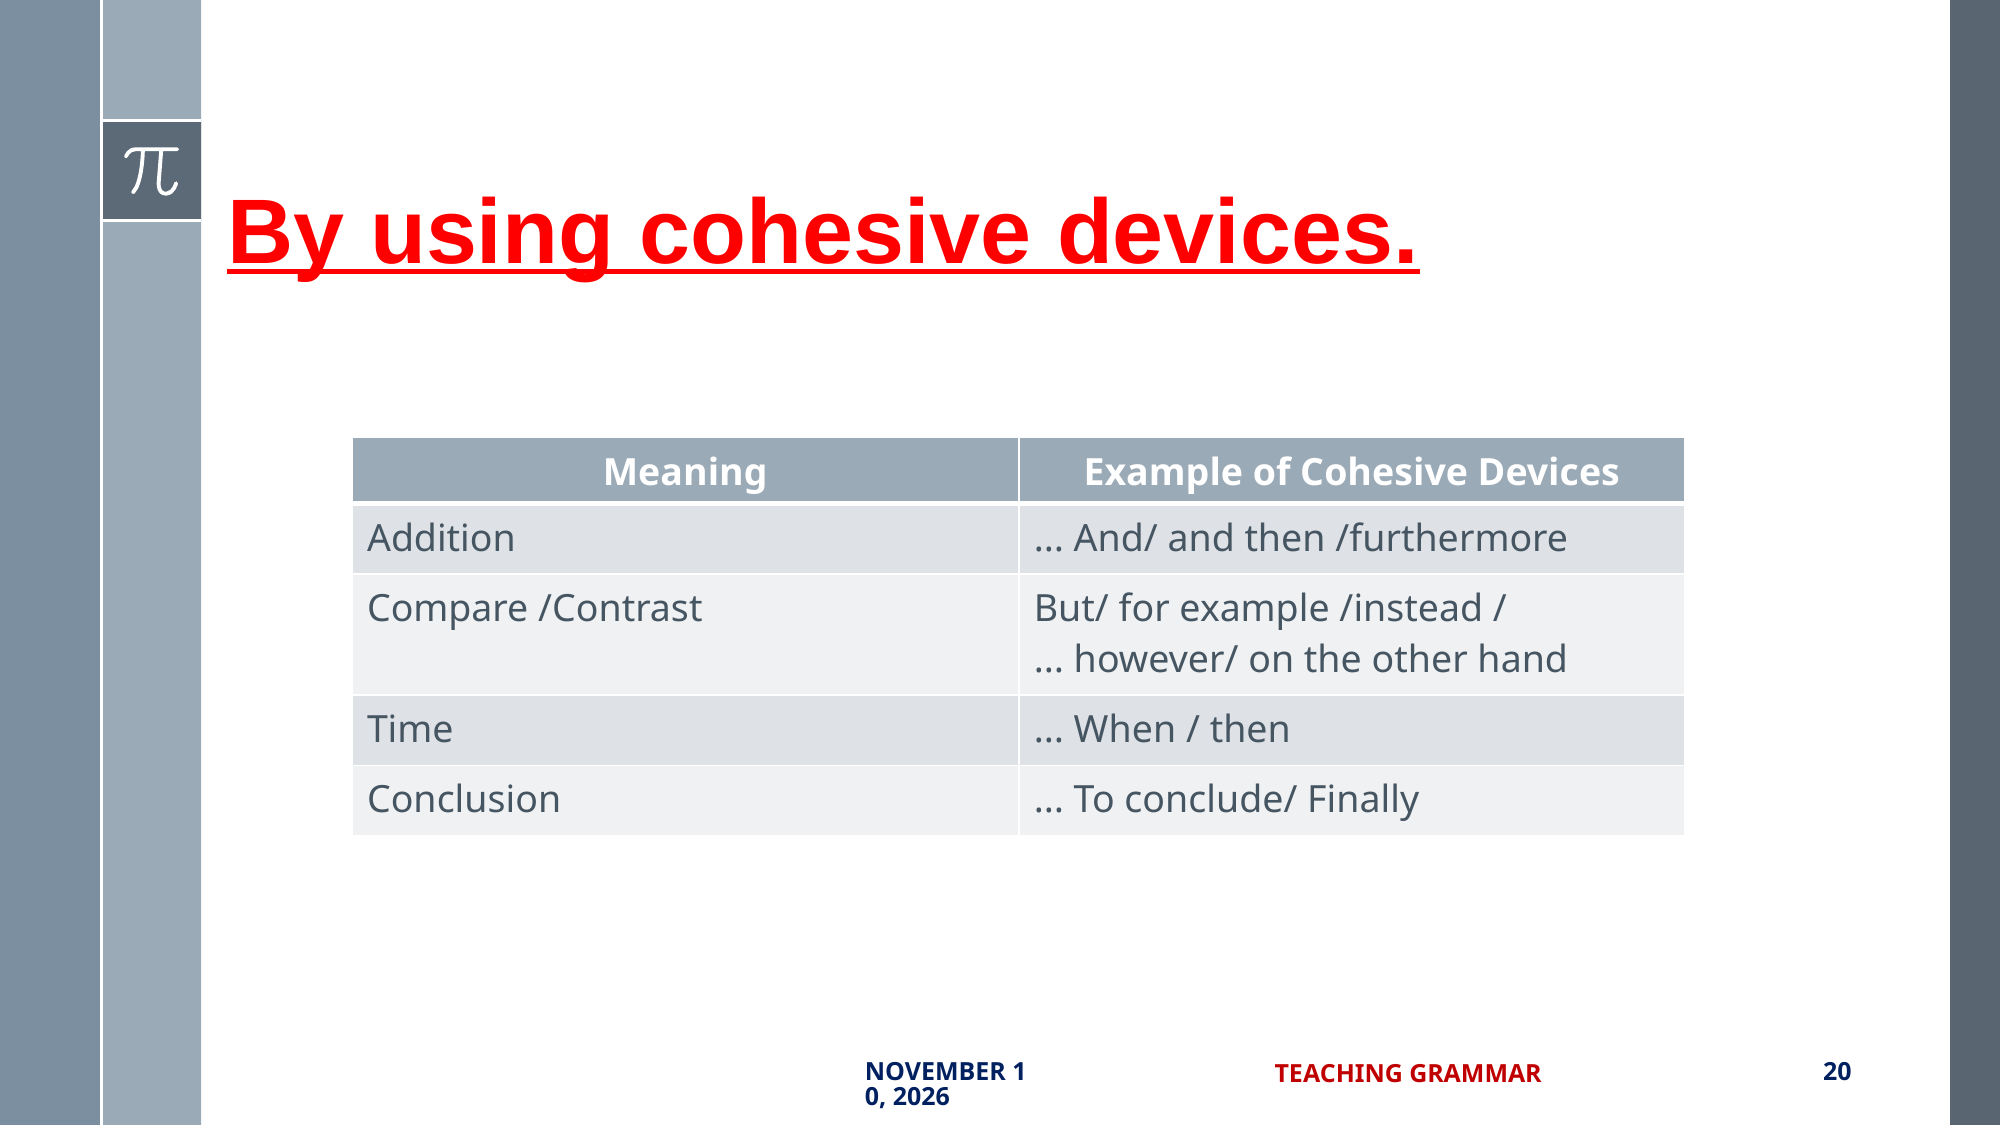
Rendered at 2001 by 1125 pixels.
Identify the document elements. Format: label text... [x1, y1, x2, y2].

table_cell And/ and then /furthermore … [1020, 506, 1684, 573]
table_cell Addition [353, 506, 1018, 573]
footer Teaching Grammar [1082, 1042, 1735, 1103]
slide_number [849, 1042, 1050, 1103]
table_cell Compare /Contrast [353, 575, 1018, 694]
table_cell Conclusion [353, 766, 1018, 835]
table_cell Time [353, 696, 1018, 765]
table_cell To conclude/ Finally … [1020, 766, 1684, 835]
table_cell When / then … [1020, 696, 1684, 765]
slide_number 20 [1766, 1042, 1867, 1103]
text_box By using cohesive devices. [212, 177, 1825, 390]
table_cell But/ for example /instead / however/ on the other hand … [1020, 575, 1684, 694]
table_header Example of Cohesive Devices [1020, 438, 1684, 501]
table_header Meaning [353, 438, 1018, 501]
